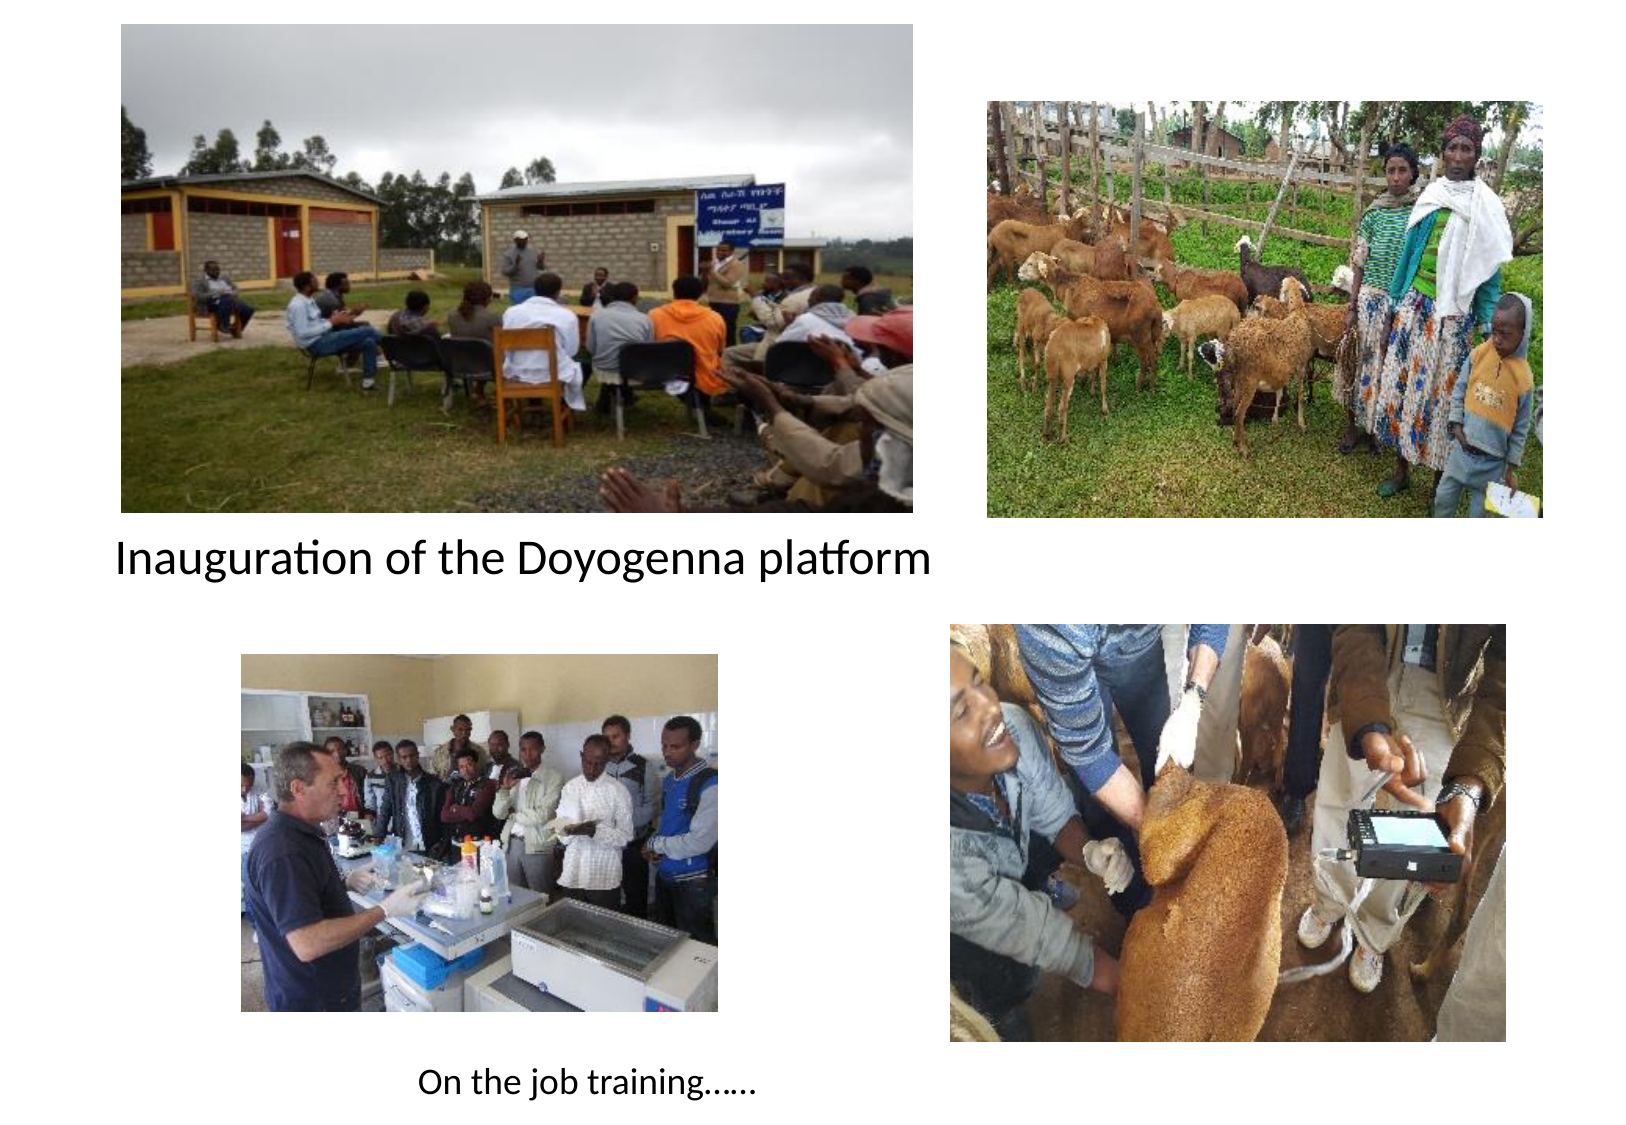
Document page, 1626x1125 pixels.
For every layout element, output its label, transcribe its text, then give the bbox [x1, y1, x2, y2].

picture [241, 654, 718, 1012]
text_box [99, 24, 1108, 595]
picture [949, 624, 1506, 1042]
picture [1108, 101, 1543, 518]
text_box On the job training…… [403, 1049, 772, 1110]
